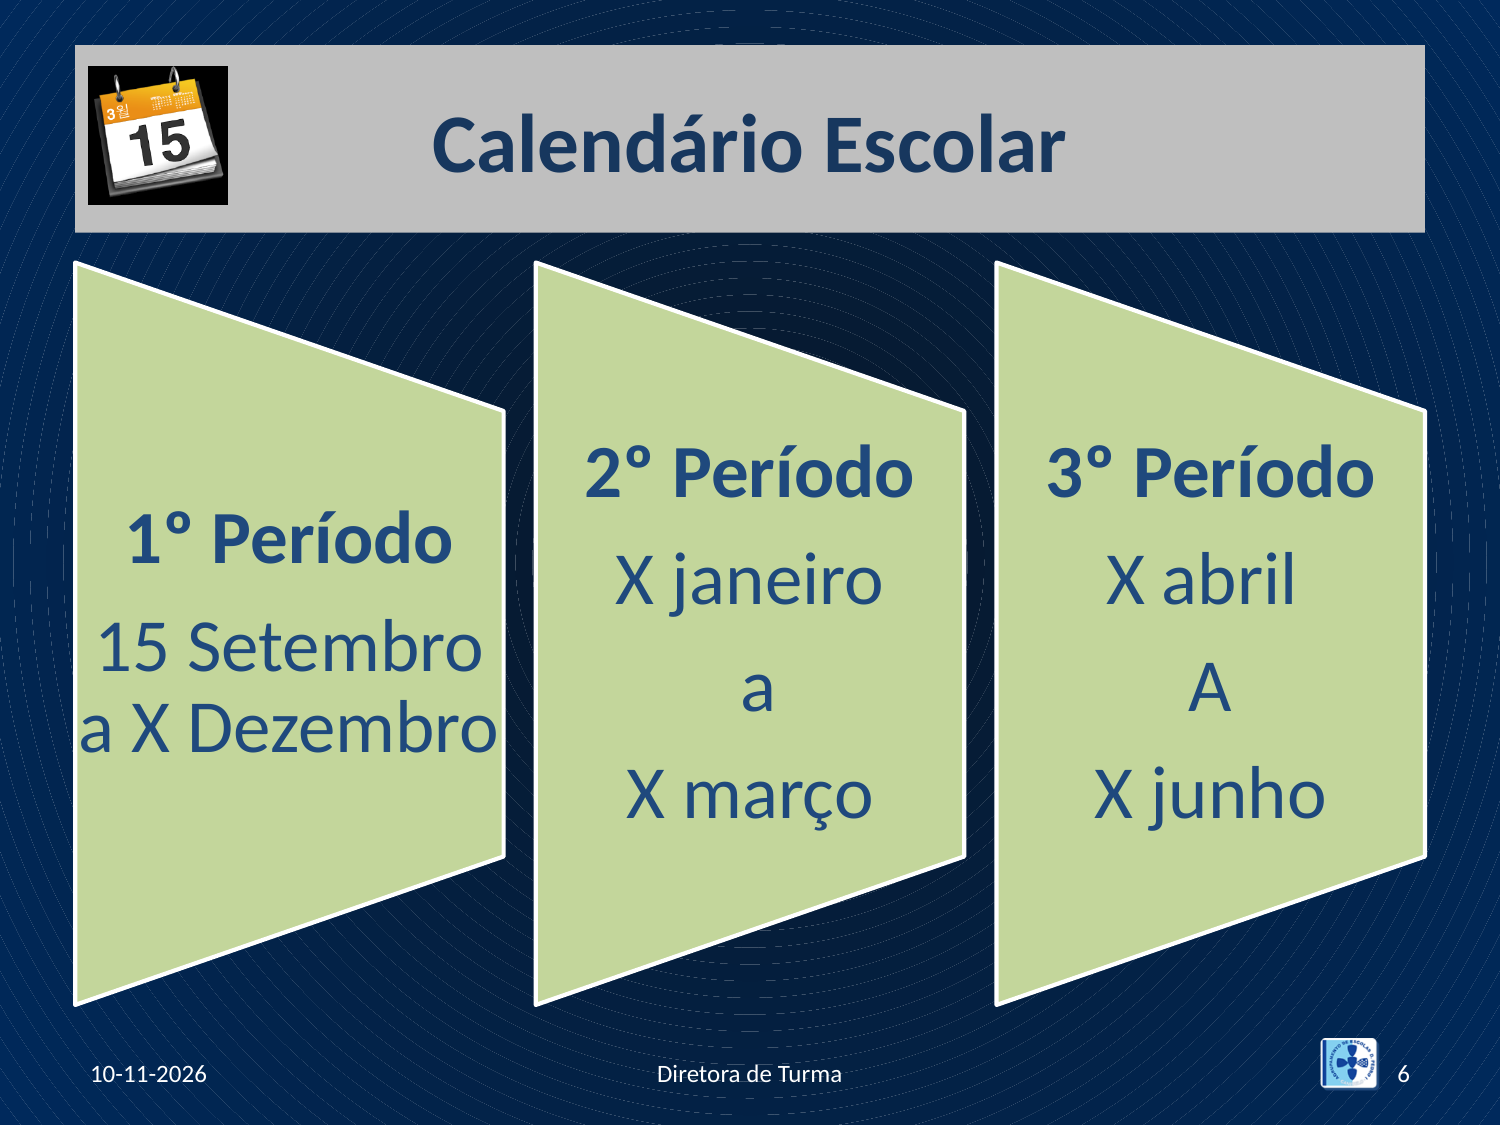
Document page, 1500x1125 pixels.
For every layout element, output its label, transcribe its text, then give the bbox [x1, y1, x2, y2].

slide_number 6 [1074, 1042, 1425, 1103]
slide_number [75, 1042, 425, 1103]
title Calendário Escolar [75, 45, 1425, 233]
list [74, 262, 1426, 1006]
picture [88, 66, 228, 205]
footer Diretora de Turma [512, 1042, 988, 1103]
picture [1320, 1038, 1380, 1091]
